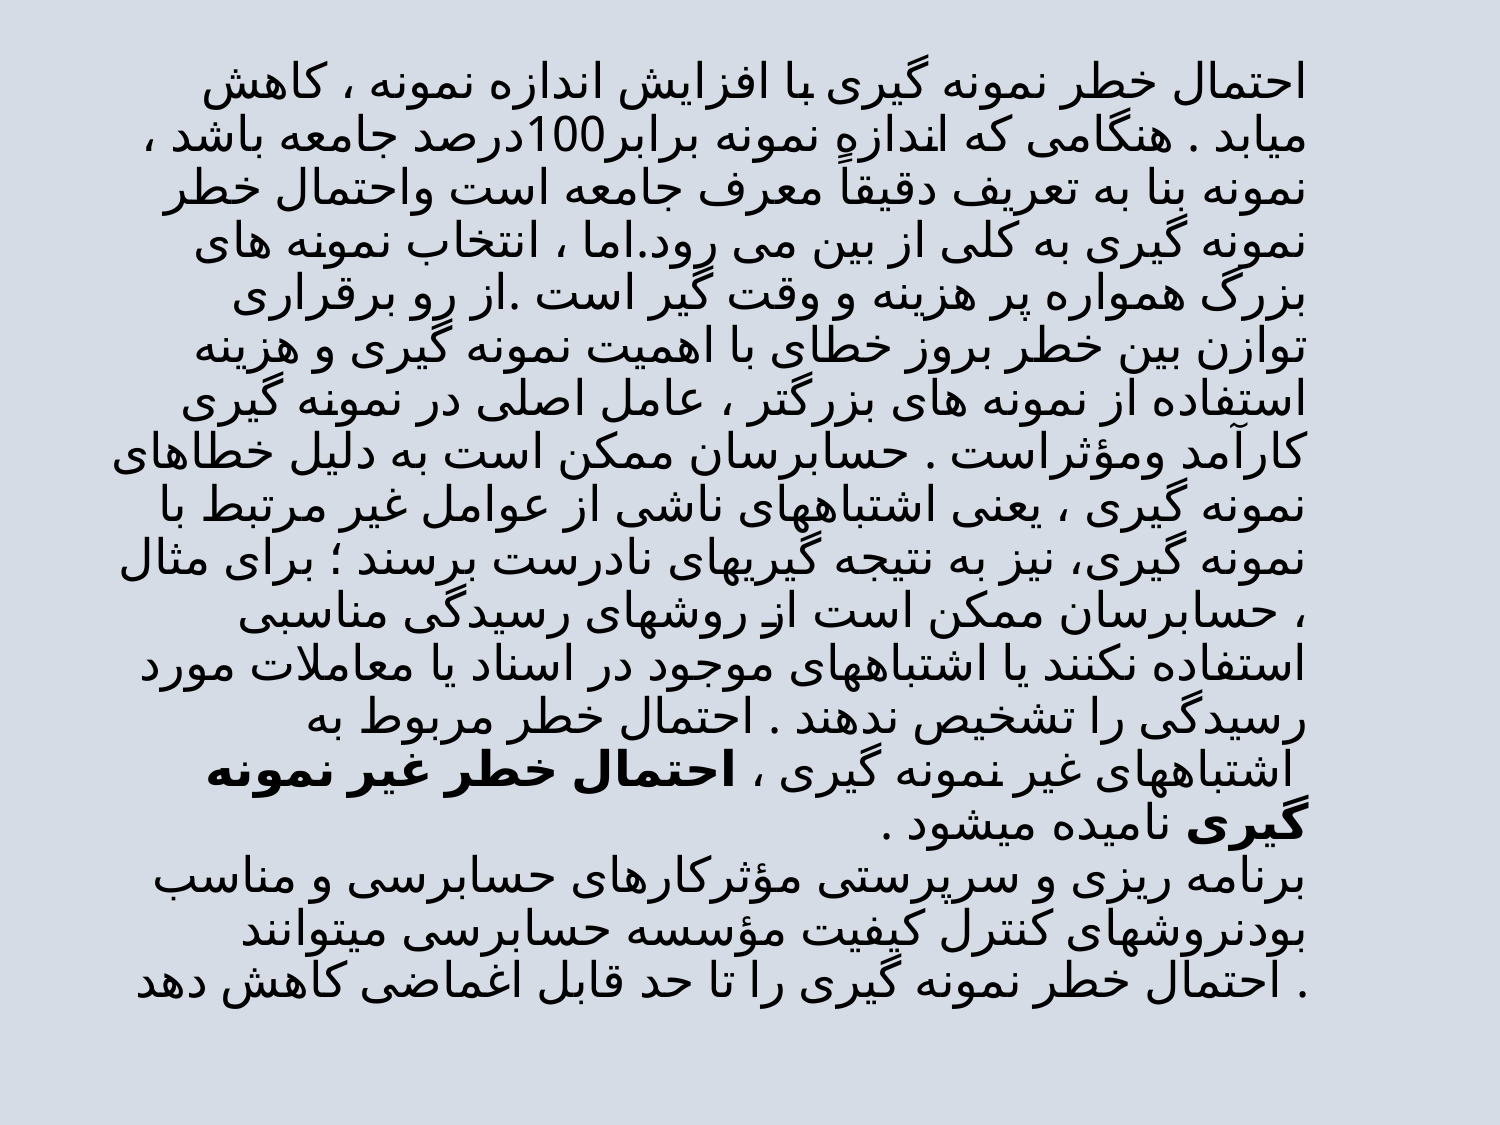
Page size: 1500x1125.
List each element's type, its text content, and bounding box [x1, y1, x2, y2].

title احتمال خطر نمونه گیری با افزایش اندازه نمونه ، کاهش میابد . هنگامی که اندازه نمونه برابر100درصد جامعه باشد ، نمونه بنا به تعریف دقیقاً معرف جامعه است واحتمال خطر نمونه گیری به کلی از بین می رود.اما ، انتخاب نمونه های بزرگ همواره پر هزینه و وقت گیر است .از رو برقراری توازن بین خطر بروز خطای با اهمیت نمونه گیری و هزینه استفاده از نمونه های بزرگتر ، عامل اصلی در نمونه گیری کارآمد ومؤثراست . حسابرسان ممکن است به دلیل خطاهای نمونه گیری ، یعنی اشتباههای ناشی از عوامل غیر مرتبط با نمونه گیری، نیز به نتیجه گیریهای نادرست برسند ؛ برای مثال ، حسابرسان ممکن است از روشهای رسیدگی مناسبی استفاده نکنند یا اشتباههای موجود در اسناد یا معاملات مورد رسیدگی را تشخیص ندهند . احتمال خطر مربوط به اشتباههای غیر نمونه گیری ، احتمال خطر غیر نمونه گیری نامیده میشود . برنامه ریزی و سرپرستی مؤثرکارهای حسابرسی و مناسب بودنروشهای کنترل کیفیت مؤسسه حسابرسی میتوانند احتمال خطر نمونه گیری را تا حد قابل اغماضی کاهش دهد . [93, 45, 1325, 1020]
